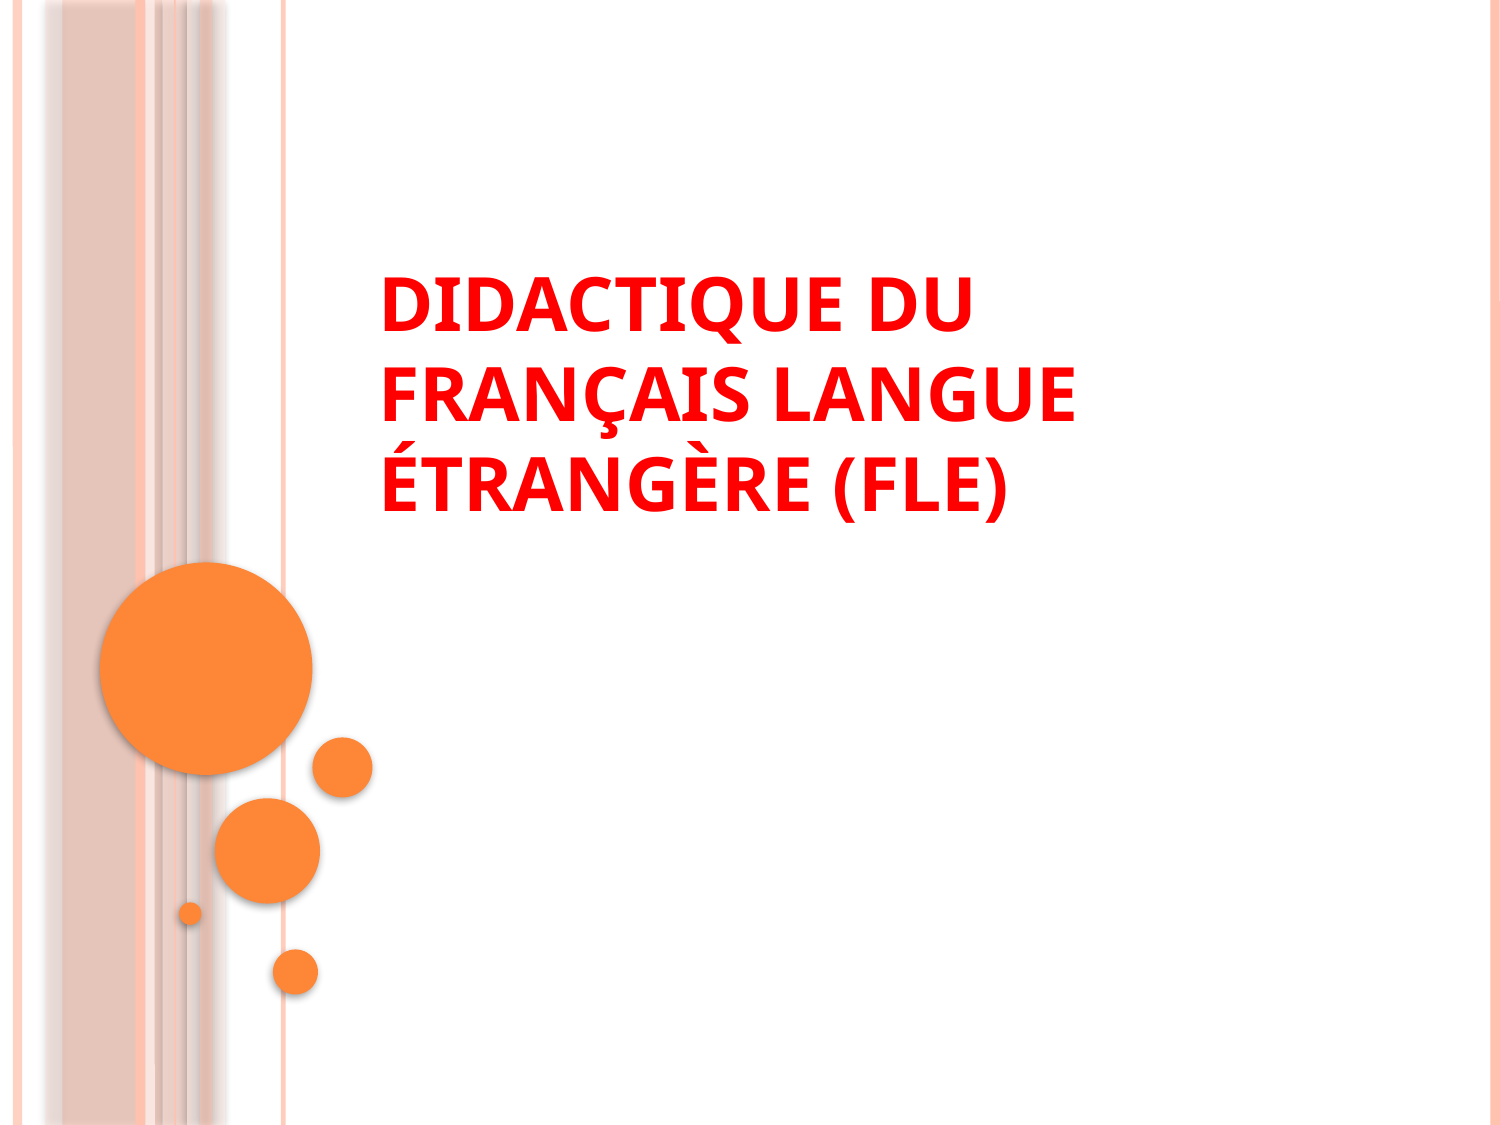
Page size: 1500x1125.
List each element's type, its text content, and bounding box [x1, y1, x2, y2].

title Didactique du français langue étrangère (FLE) [363, 222, 1376, 534]
